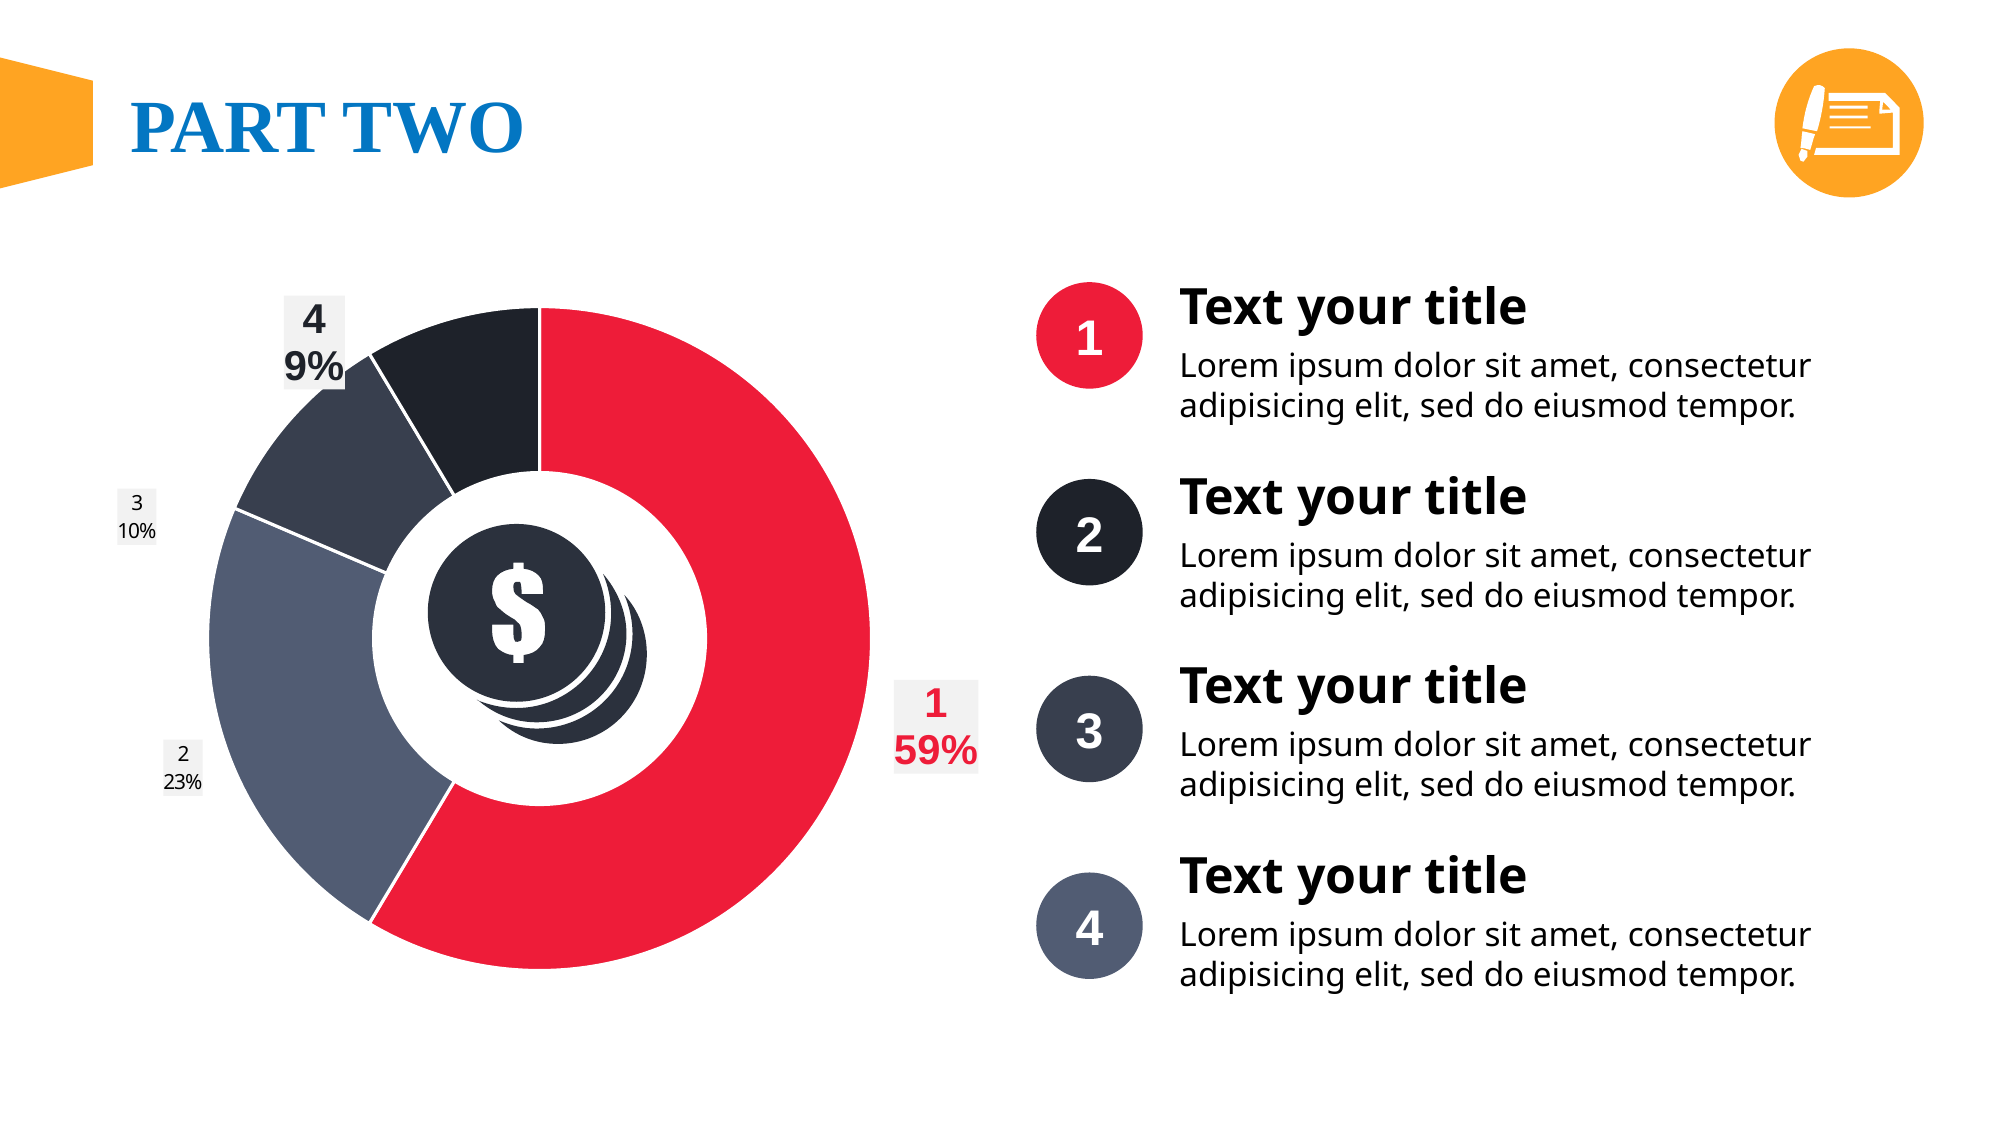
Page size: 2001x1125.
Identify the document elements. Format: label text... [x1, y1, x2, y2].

text_box Text your title [1164, 267, 1792, 336]
text_box Lorem ipsum dolor sit amet, consectetur adipisicing elit, sed do eiusmod tempor. [1164, 905, 1989, 1001]
text_box Lorem ipsum dolor sit amet, consectetur adipisicing elit, sed do eiusmod tempor. [1164, 526, 1989, 622]
text_box 4 [1063, 871, 1144, 980]
text_box 3 [1063, 674, 1144, 784]
text_box Text your title [1164, 456, 1792, 526]
text_box 2 [1063, 477, 1144, 587]
chart [17, 287, 1063, 985]
text_box Lorem ipsum dolor sit amet, consectetur adipisicing elit, sed do eiusmod tempor. [1164, 336, 1989, 432]
text_box Text your title [1164, 835, 1792, 905]
text_box Lorem ipsum dolor sit amet, consectetur adipisicing elit, sed do eiusmod tempor. [1164, 715, 1989, 811]
text_box Text your title [1164, 646, 1792, 715]
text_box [427, 523, 647, 744]
text_box 1 [1063, 281, 1144, 390]
